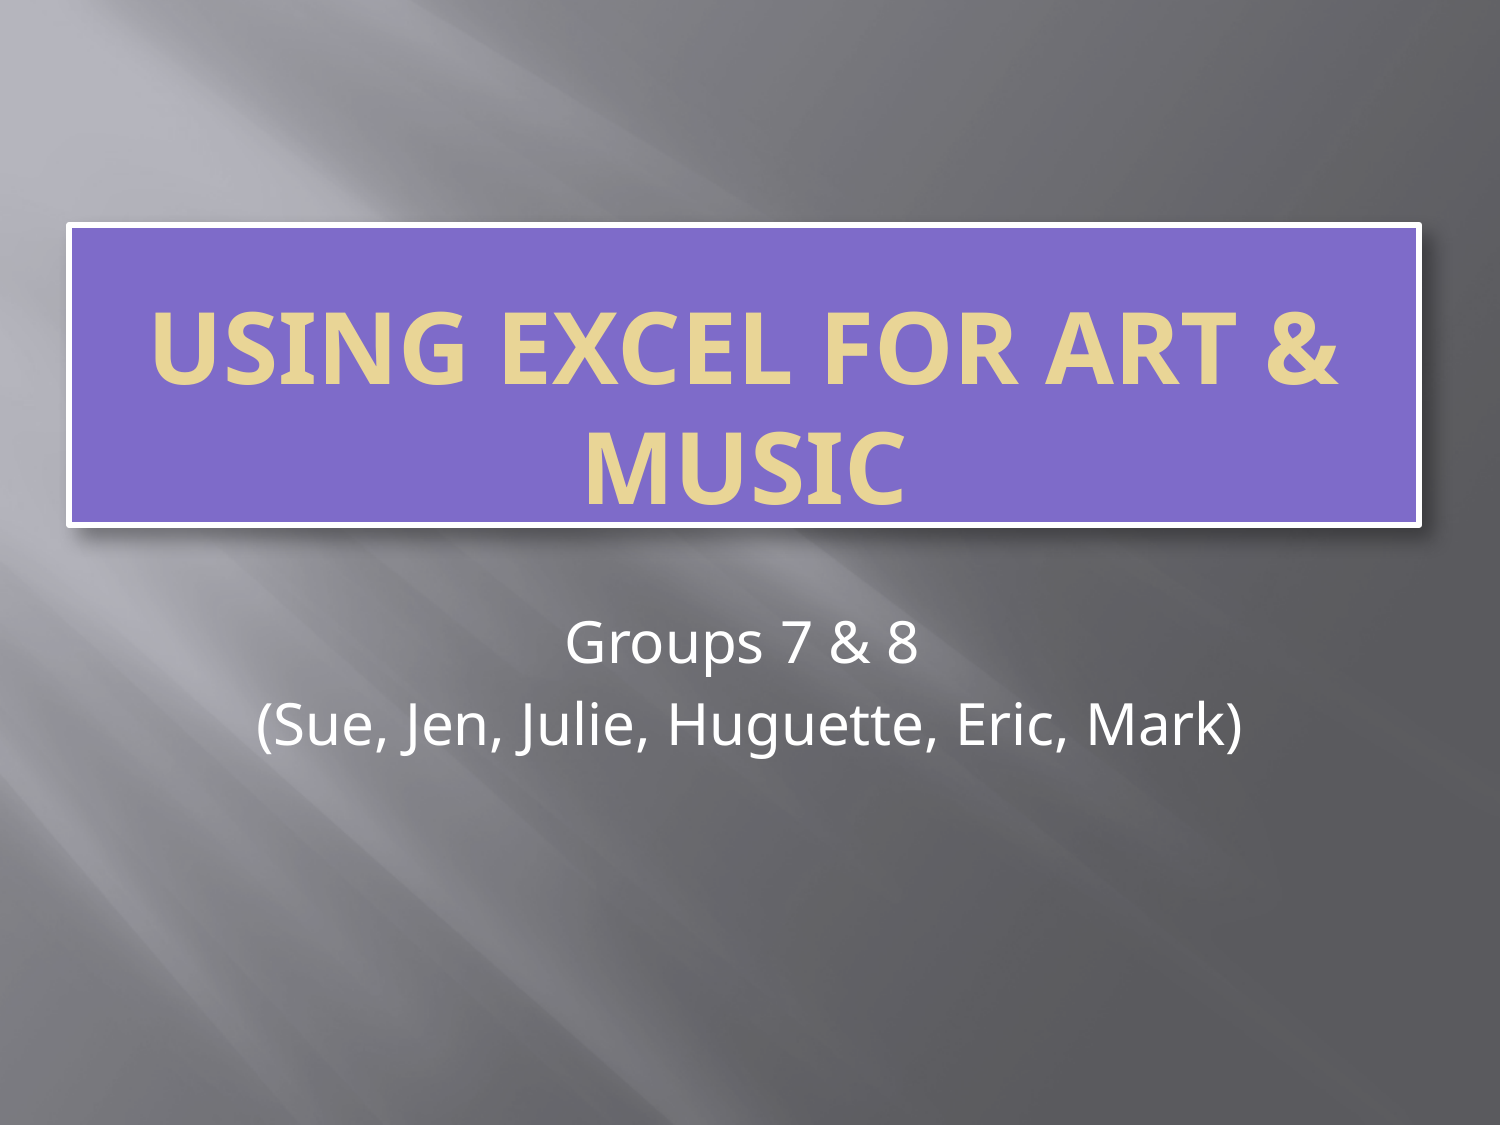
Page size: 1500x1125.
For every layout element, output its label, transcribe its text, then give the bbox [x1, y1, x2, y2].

subtitle Groups 7 & 8 (Sue, Jen, Julie, Huguette, Eric, Mark) [225, 597, 1275, 834]
title Using Excel For Art & Music [66, 222, 1422, 528]
